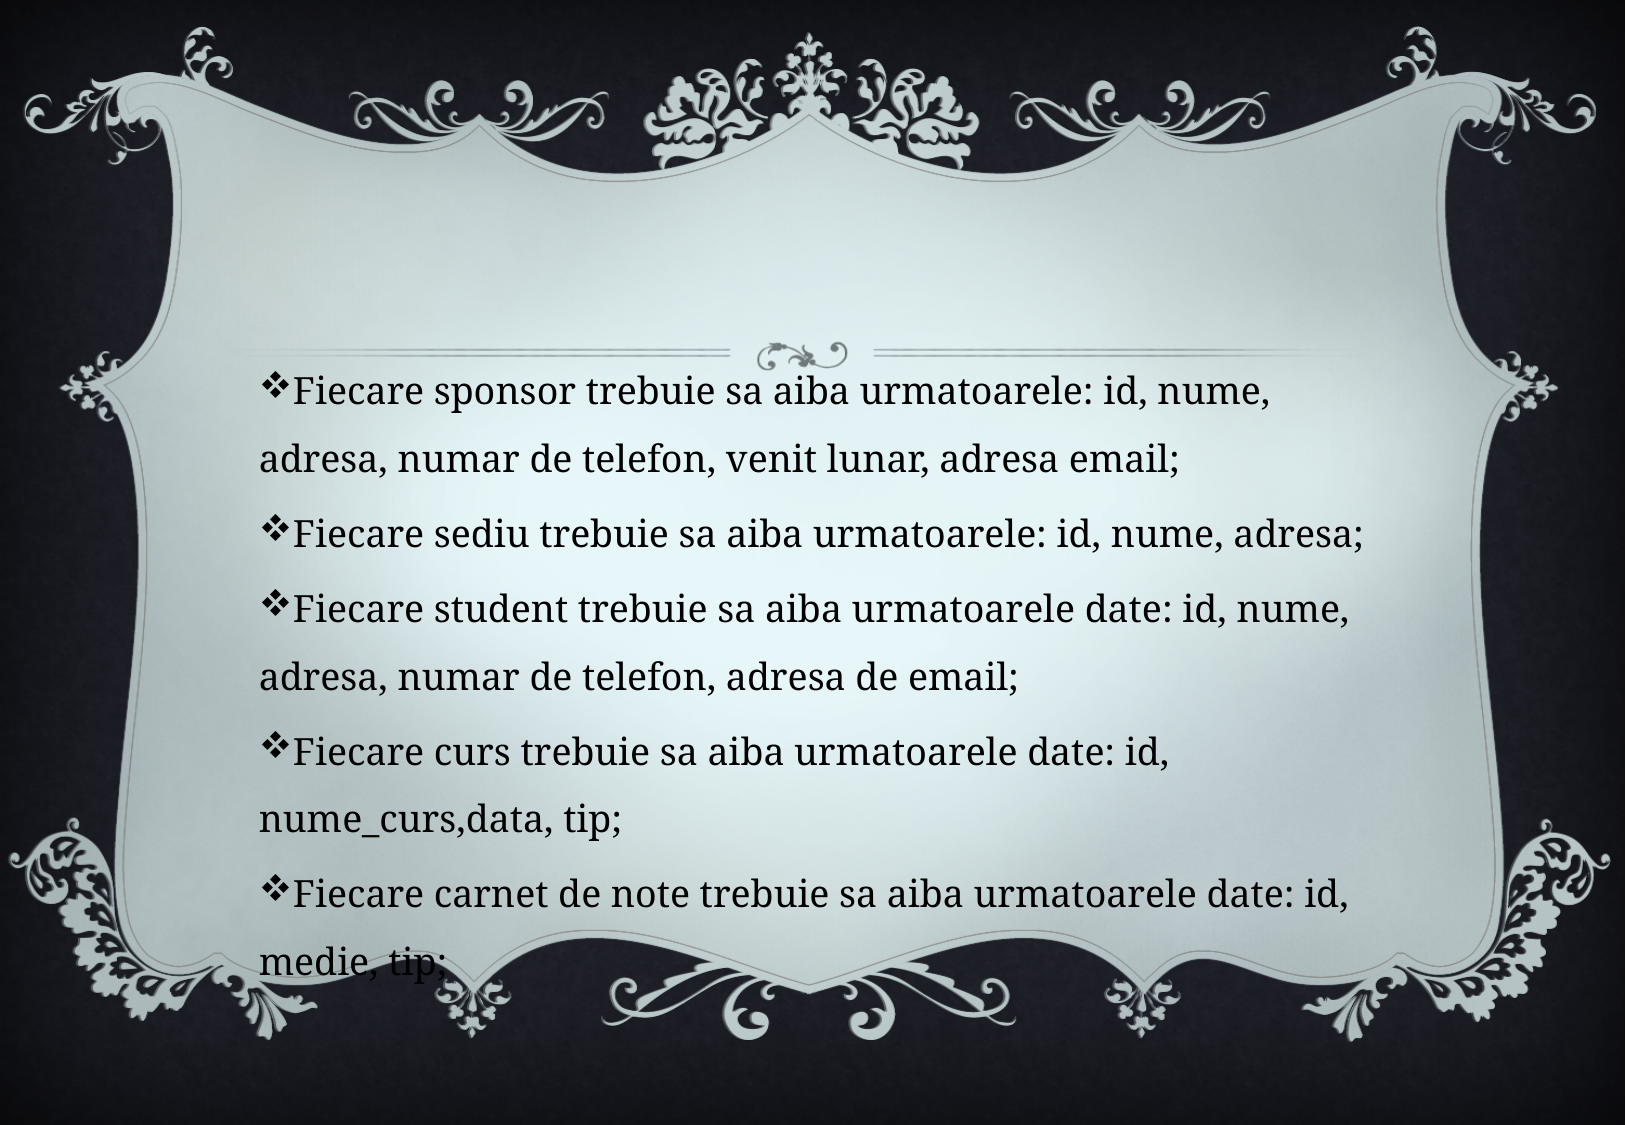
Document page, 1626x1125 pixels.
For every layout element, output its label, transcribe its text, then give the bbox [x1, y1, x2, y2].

list Fiecare sponsor trebuie sa aiba urmatoarele: id, nume, adresa, numar de telefon, venit lunar, adresa email; Fiecare sediu trebuie sa aiba urmatoarele: id, nume, adresa; Fiecare student trebuie sa aiba urmatoarele date: id, nume, adresa, numar de telefon, adresa de email; Fiecare curs trebuie sa aiba urmatoarele date: id, nume_curs,data, tip; Fiecare carnet de note trebuie sa aiba urmatoarele date: id, medie, tip; [243, 337, 1382, 901]
picture [0, 419, 1625, 1125]
picture [0, 0, 1625, 265]
